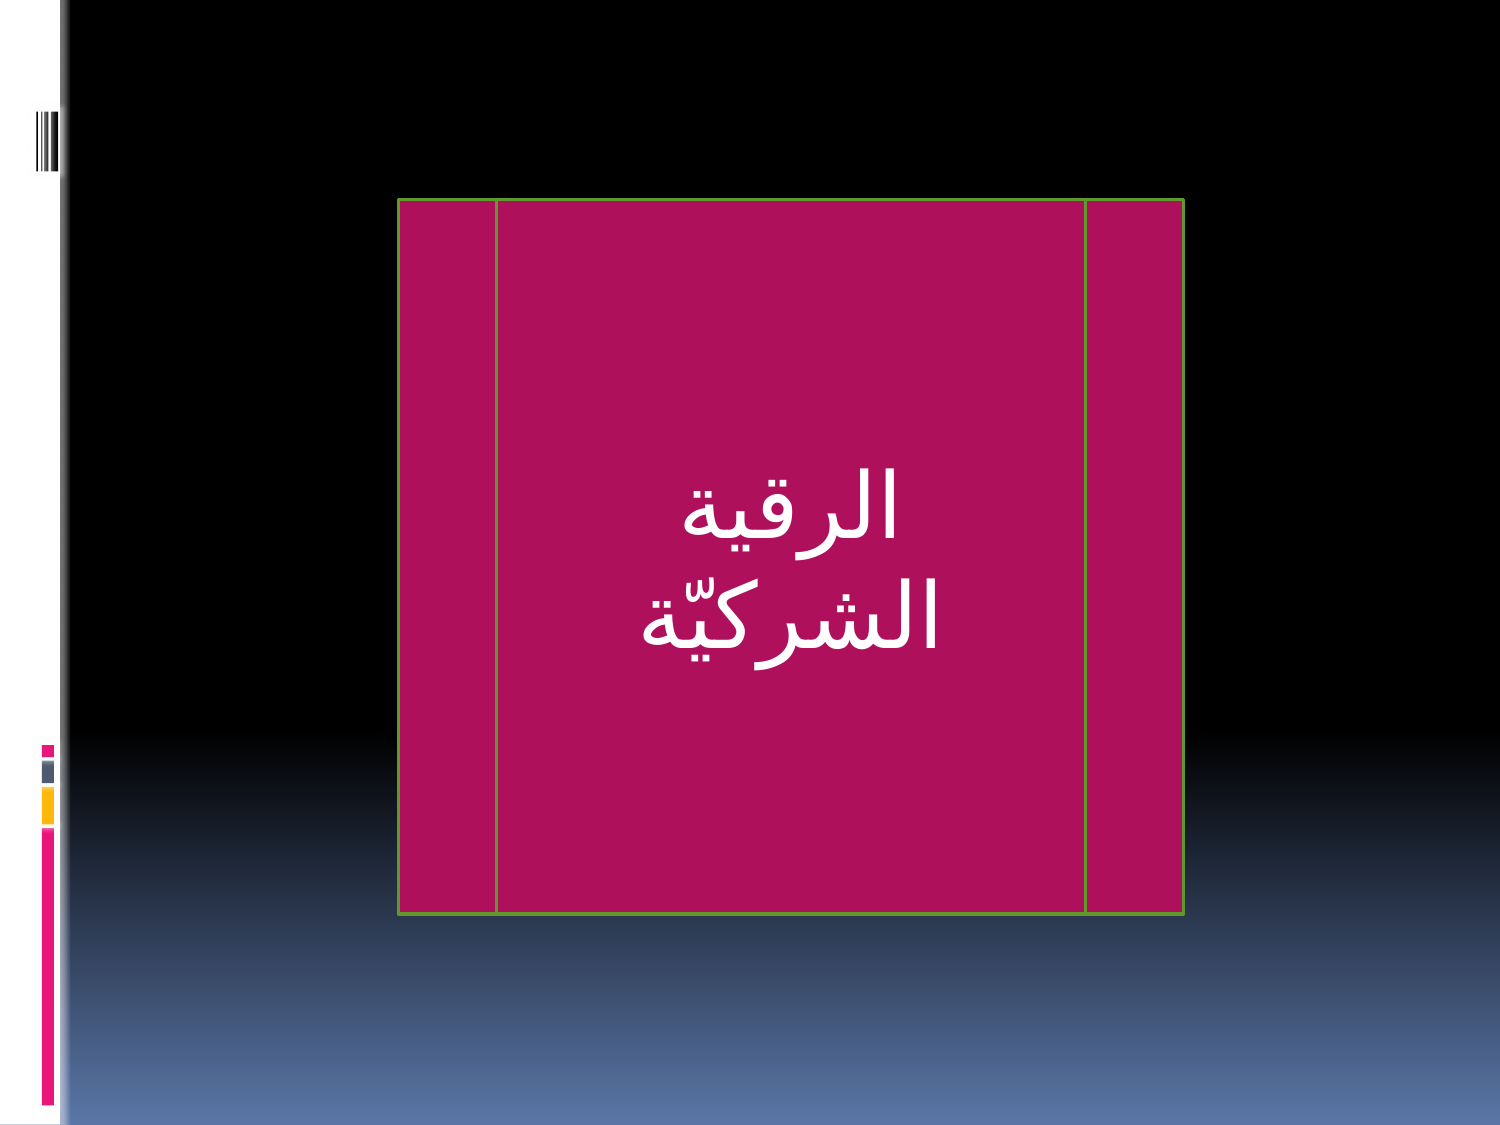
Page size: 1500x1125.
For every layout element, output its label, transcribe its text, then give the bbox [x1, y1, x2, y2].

text_box الرقية الشركيّة [397, 198, 1185, 916]
